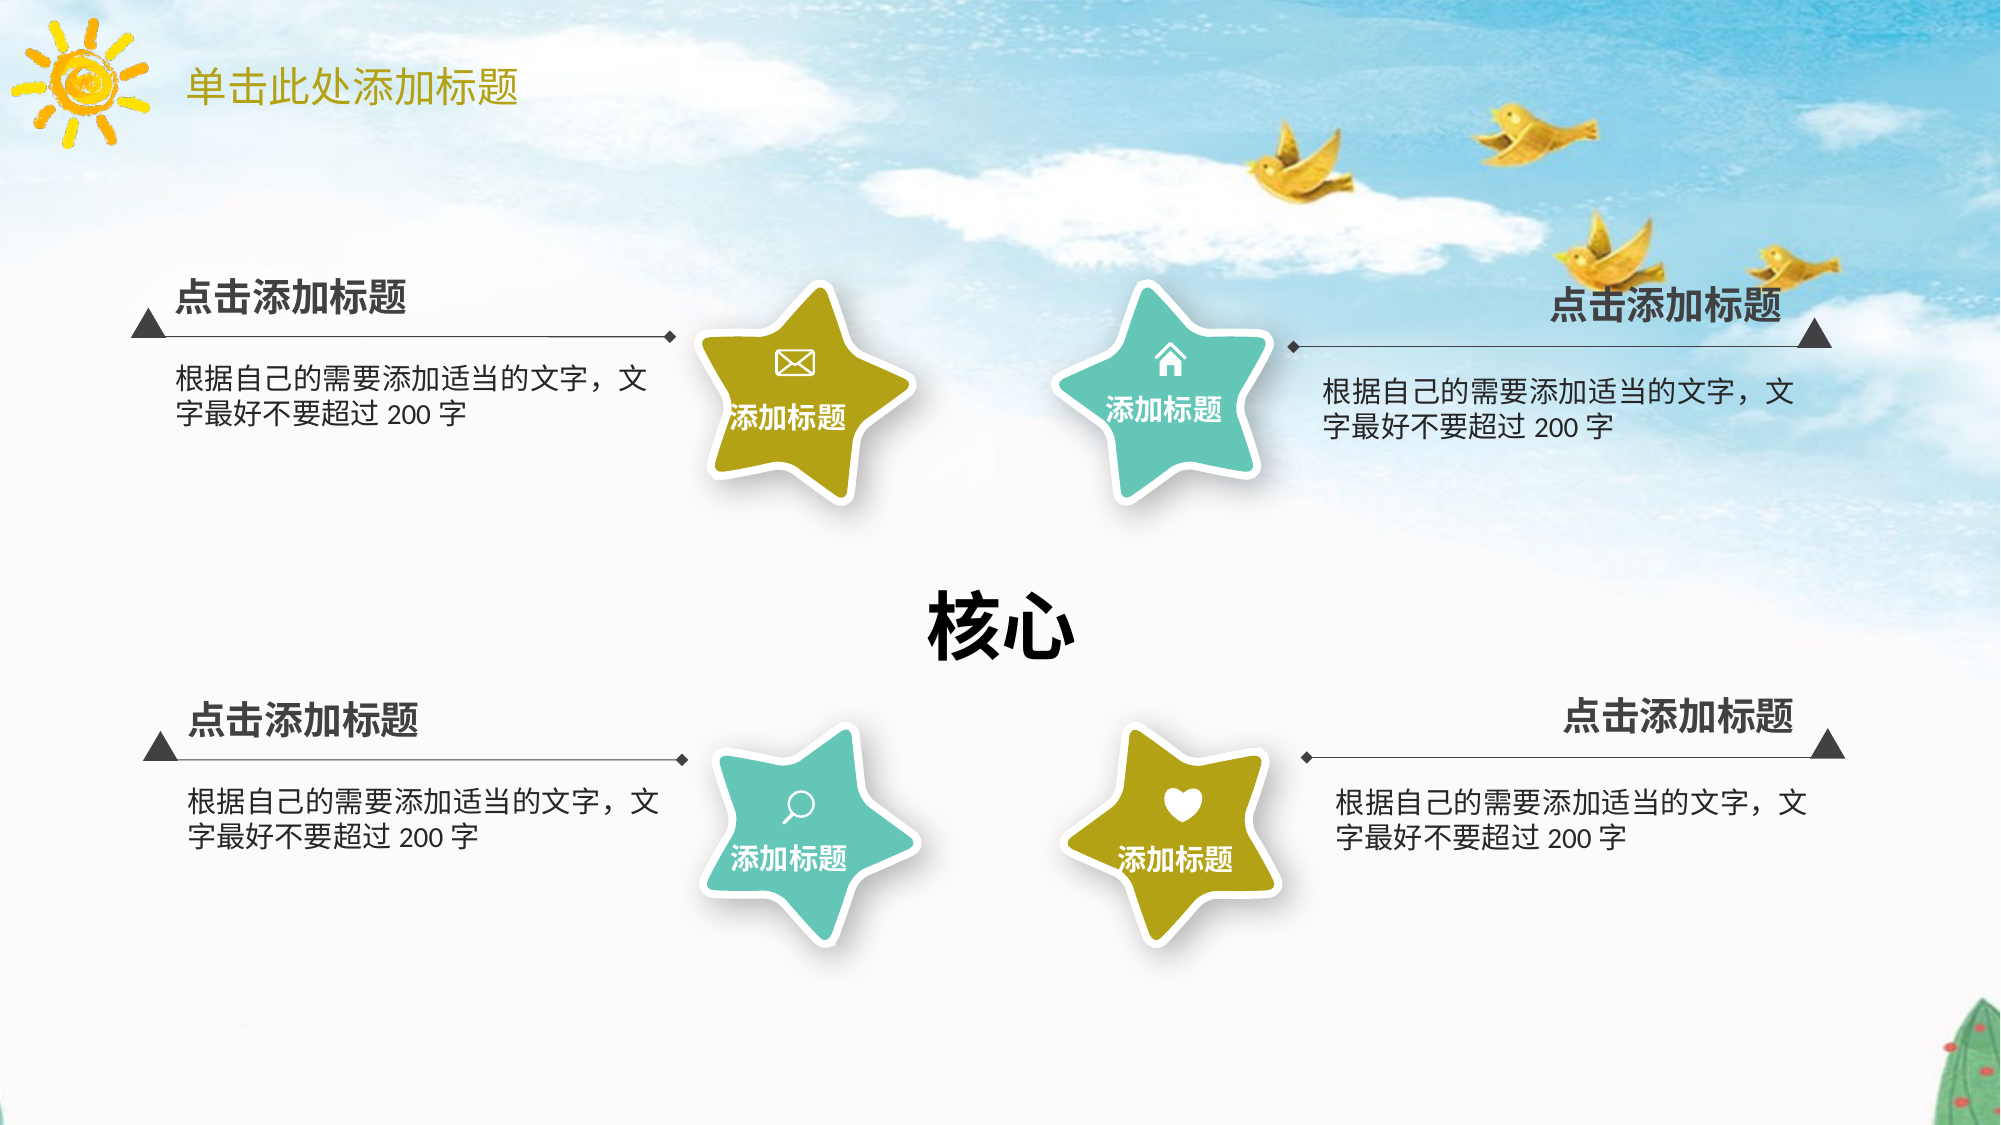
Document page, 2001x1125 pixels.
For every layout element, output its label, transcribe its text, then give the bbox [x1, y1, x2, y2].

text_box [714, 443, 853, 498]
text_box 根据自己的需要添加适当的文字，文字最好不要超过200字 [160, 353, 664, 438]
text_box 点击添加标题 [160, 265, 584, 309]
text_box [775, 349, 815, 377]
text_box [698, 848, 860, 948]
text_box [706, 864, 850, 940]
text_box 添加标题 [1102, 833, 1249, 884]
text_box 根据自己的需要添加适当的文字，文字最好不要超过200字 [1320, 776, 1824, 862]
text_box [1810, 746, 1846, 759]
text_box [1050, 279, 1274, 506]
text_box 添加标题 [714, 392, 861, 443]
text_box [1067, 729, 1262, 863]
text_box [719, 729, 914, 870]
text_box 根据自己的需要添加适当的文字，文字最好不要超过200字 [1307, 365, 1811, 451]
text_box [1164, 788, 1203, 823]
text_box [1059, 287, 1266, 411]
text_box 添加标题 [716, 833, 863, 883]
text_box 根据自己的需要添加适当的文字，文字最好不要超过200字 [172, 776, 676, 861]
text_box 点击添加标题 [1534, 273, 1799, 335]
text_box 核心 [911, 572, 1106, 678]
text_box 点击添加标题 [1547, 684, 1844, 746]
text_box [142, 730, 178, 761]
text_box [1159, 350, 1182, 376]
text_box [782, 790, 815, 825]
text_box 单击此处添加标题 [170, 53, 545, 119]
picture [0, 0, 2001, 1125]
text_box 点击添加标题 [172, 688, 596, 750]
text_box [706, 439, 861, 506]
text_box [1154, 342, 1187, 360]
text_box [1113, 418, 1253, 498]
text_box [711, 721, 922, 879]
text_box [132, 309, 670, 337]
text_box [1797, 317, 1833, 348]
text_box 添加标题 [1090, 383, 1238, 434]
text_box [1059, 721, 1283, 948]
text_box [1131, 836, 1275, 940]
text_box [693, 279, 917, 440]
text_box [702, 287, 910, 424]
